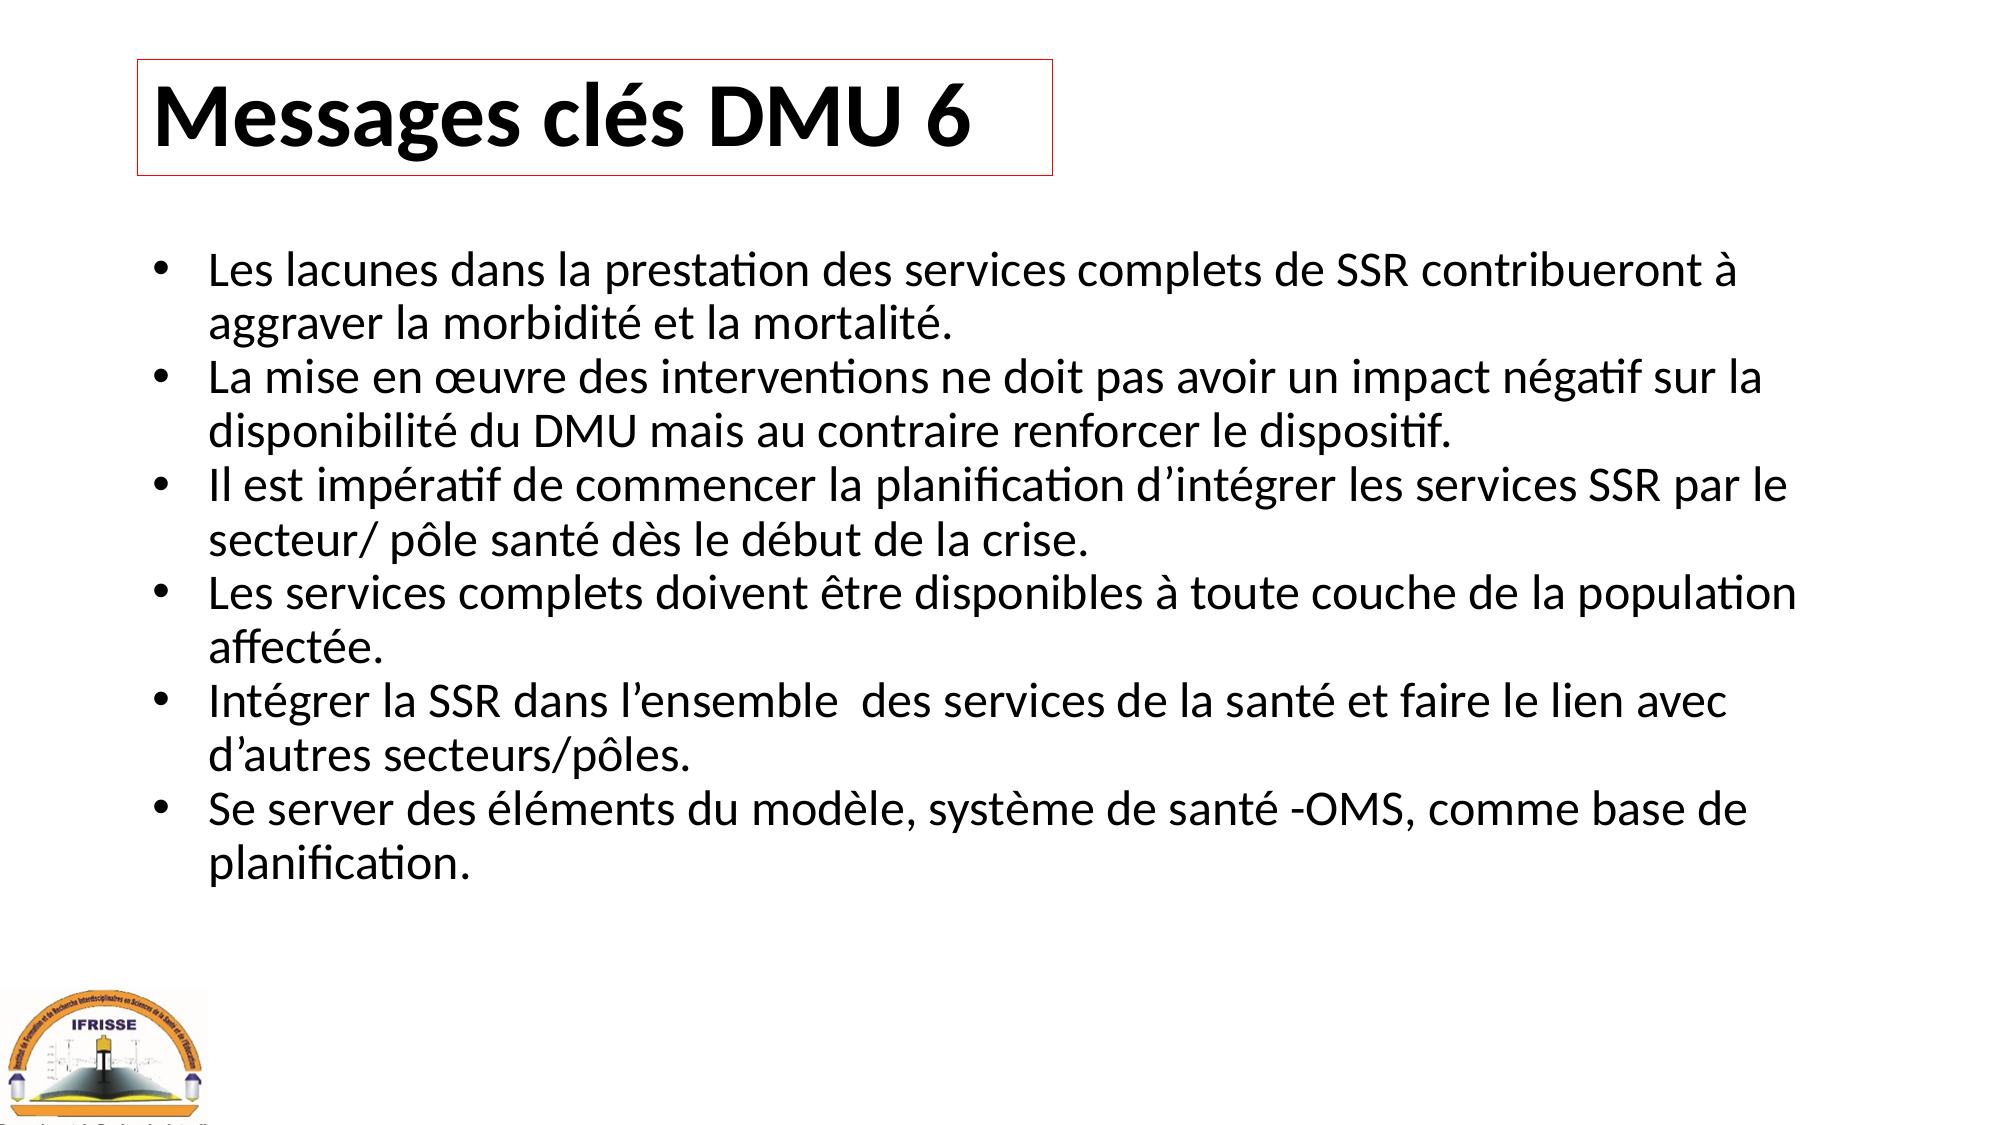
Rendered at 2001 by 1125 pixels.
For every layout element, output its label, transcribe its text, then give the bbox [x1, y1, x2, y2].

list Les lacunes dans la prestation des services complets de SSR contribueront à aggraver la morbidité et la mortalité. La mise en œuvre des interventions ne doit pas avoir un impact négatif sur la disponibilité du DMU mais au contraire renforcer le dispositif. Il est impératif de commencer la planification d’intégrer les services SSR par le secteur/ pôle santé dès le début de la crise. Les services complets doivent être disponibles à toute couche de la population affectée. Intégrer la SSR dans l’ensemble des services de la santé et faire le lien avec d’autres secteurs/pôles. Se server des éléments du modèle, système de santé -OMS, comme base de planification. [137, 235, 1863, 1046]
title Messages clés DMU 6 [137, 59, 1053, 176]
picture [0, 988, 208, 1125]
